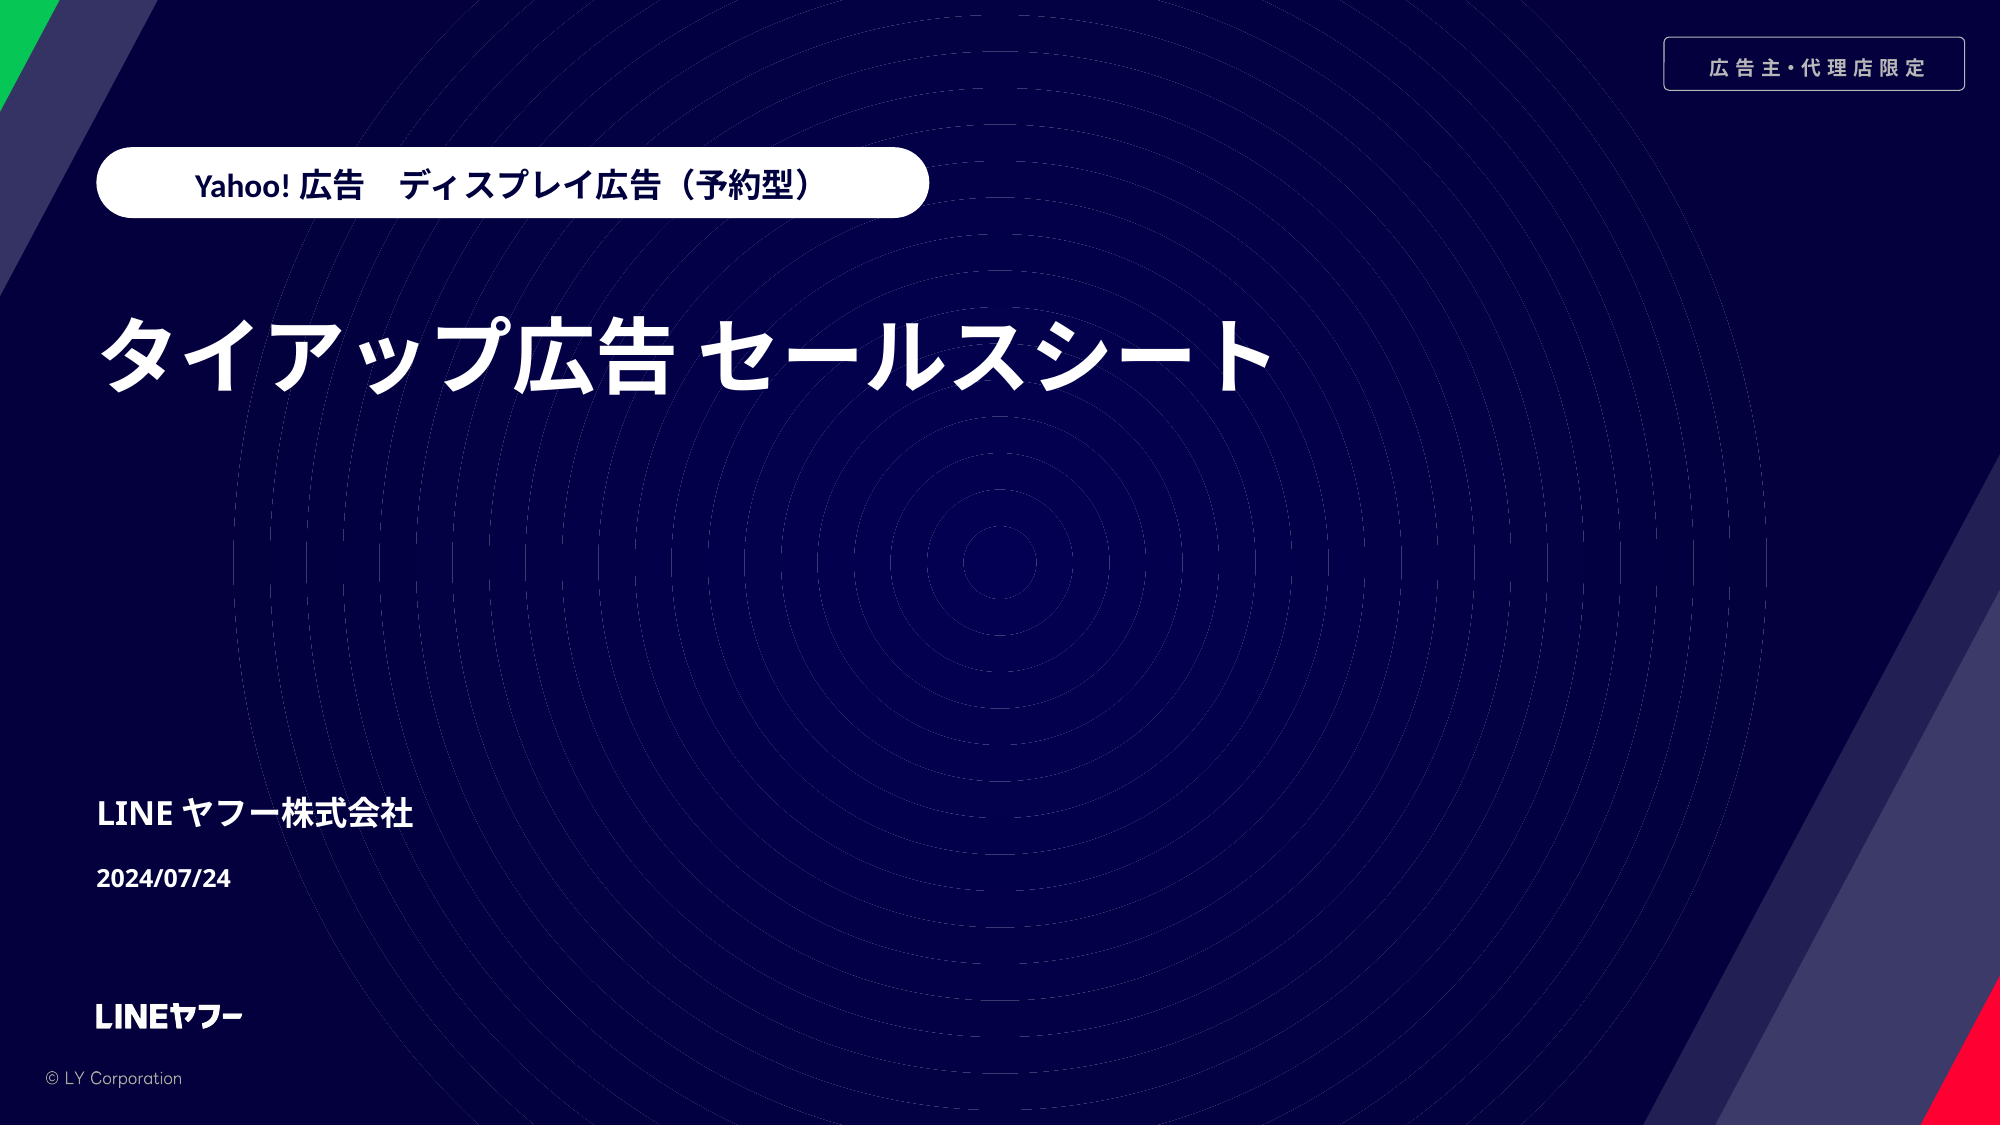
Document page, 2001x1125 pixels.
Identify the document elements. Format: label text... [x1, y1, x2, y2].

picture [46, 1071, 181, 1088]
list LINEヤフー株式会社 [96, 723, 1552, 832]
list タイアップ広告 セールスシート [96, 278, 1904, 618]
list 2024/07/24 [96, 865, 939, 902]
